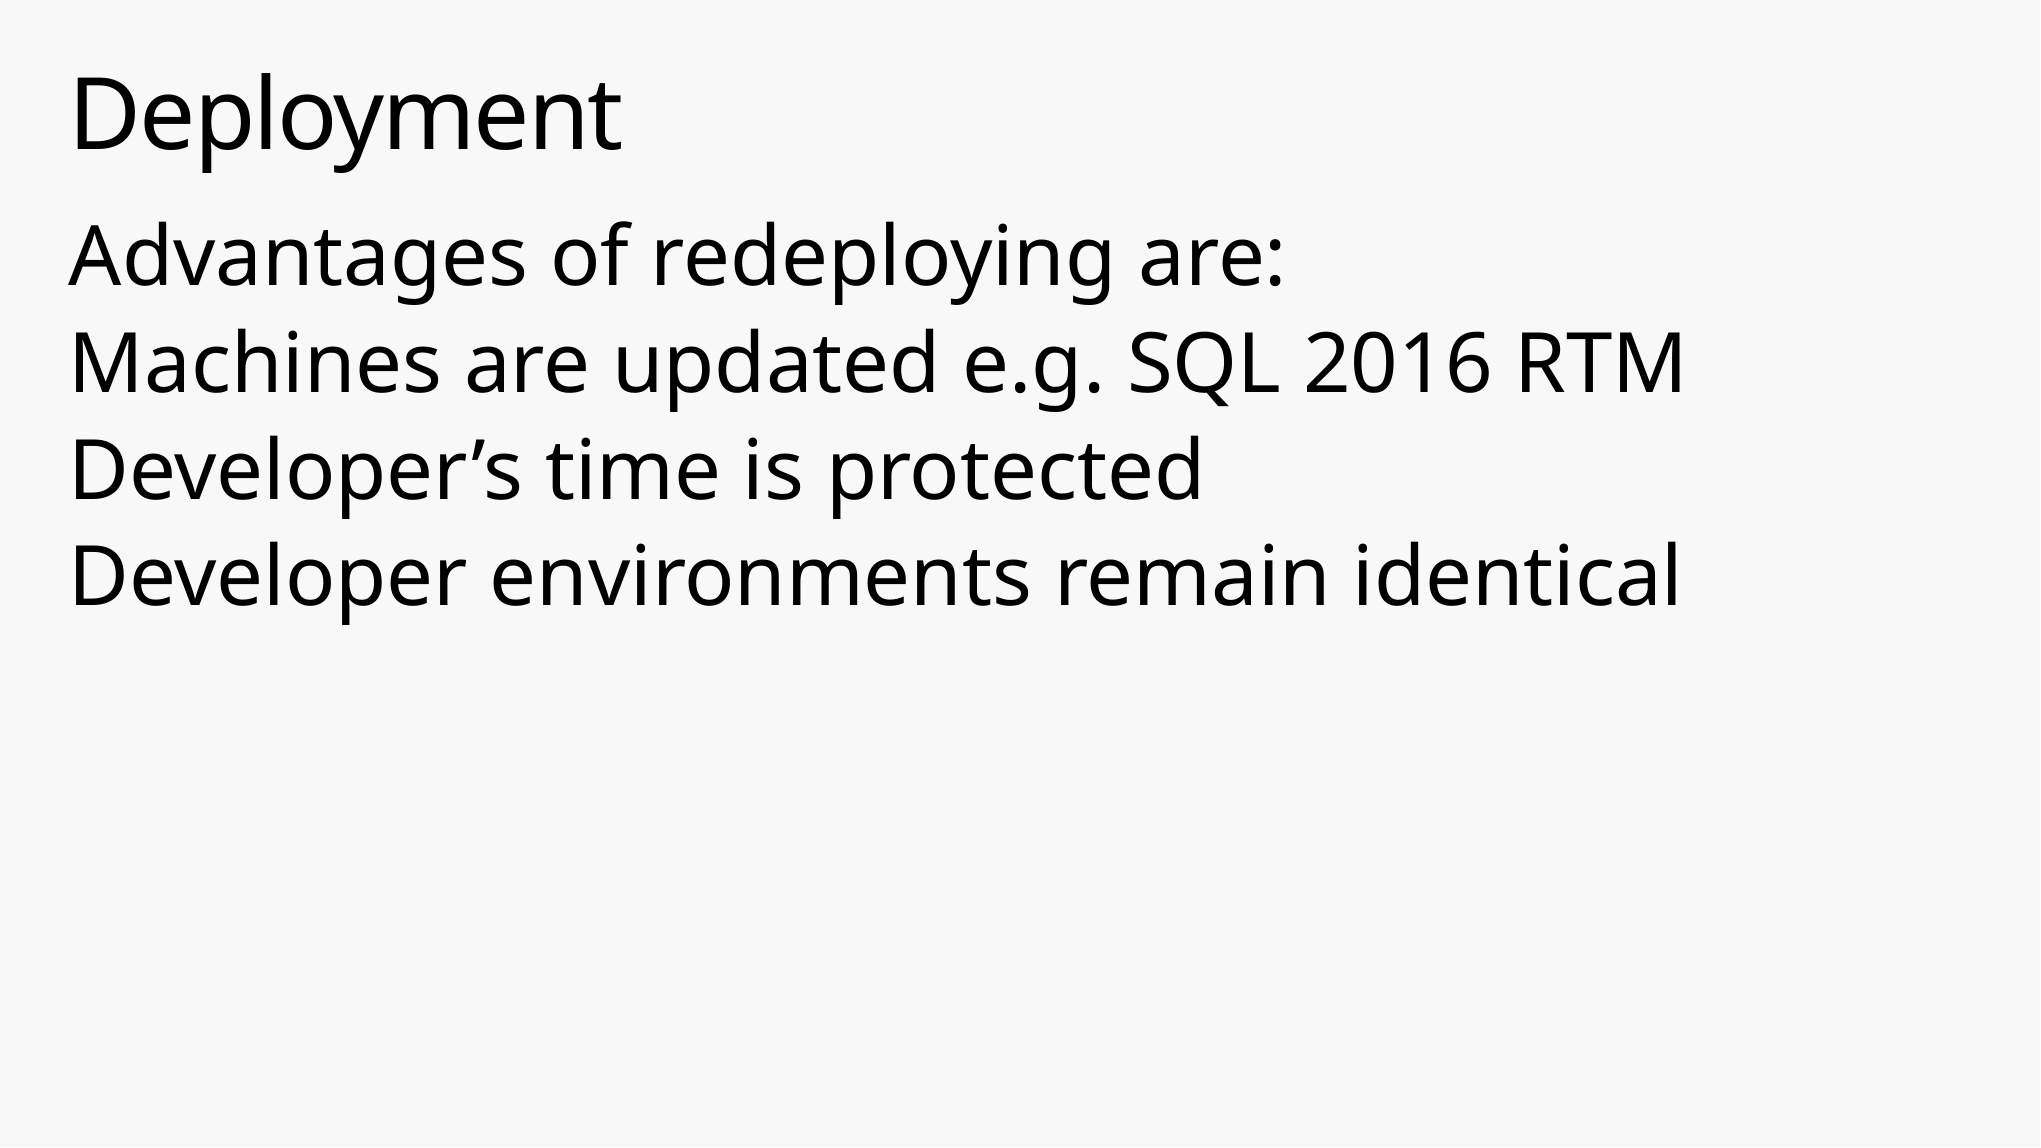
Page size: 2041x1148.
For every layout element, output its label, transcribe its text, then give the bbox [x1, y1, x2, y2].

list Advantages of redeploying are: Machines are updated e.g. SQL 2016 RTM Developer’s time is protected Developer environments remain identical [45, 198, 1996, 765]
title Deployment [45, 48, 1996, 198]
